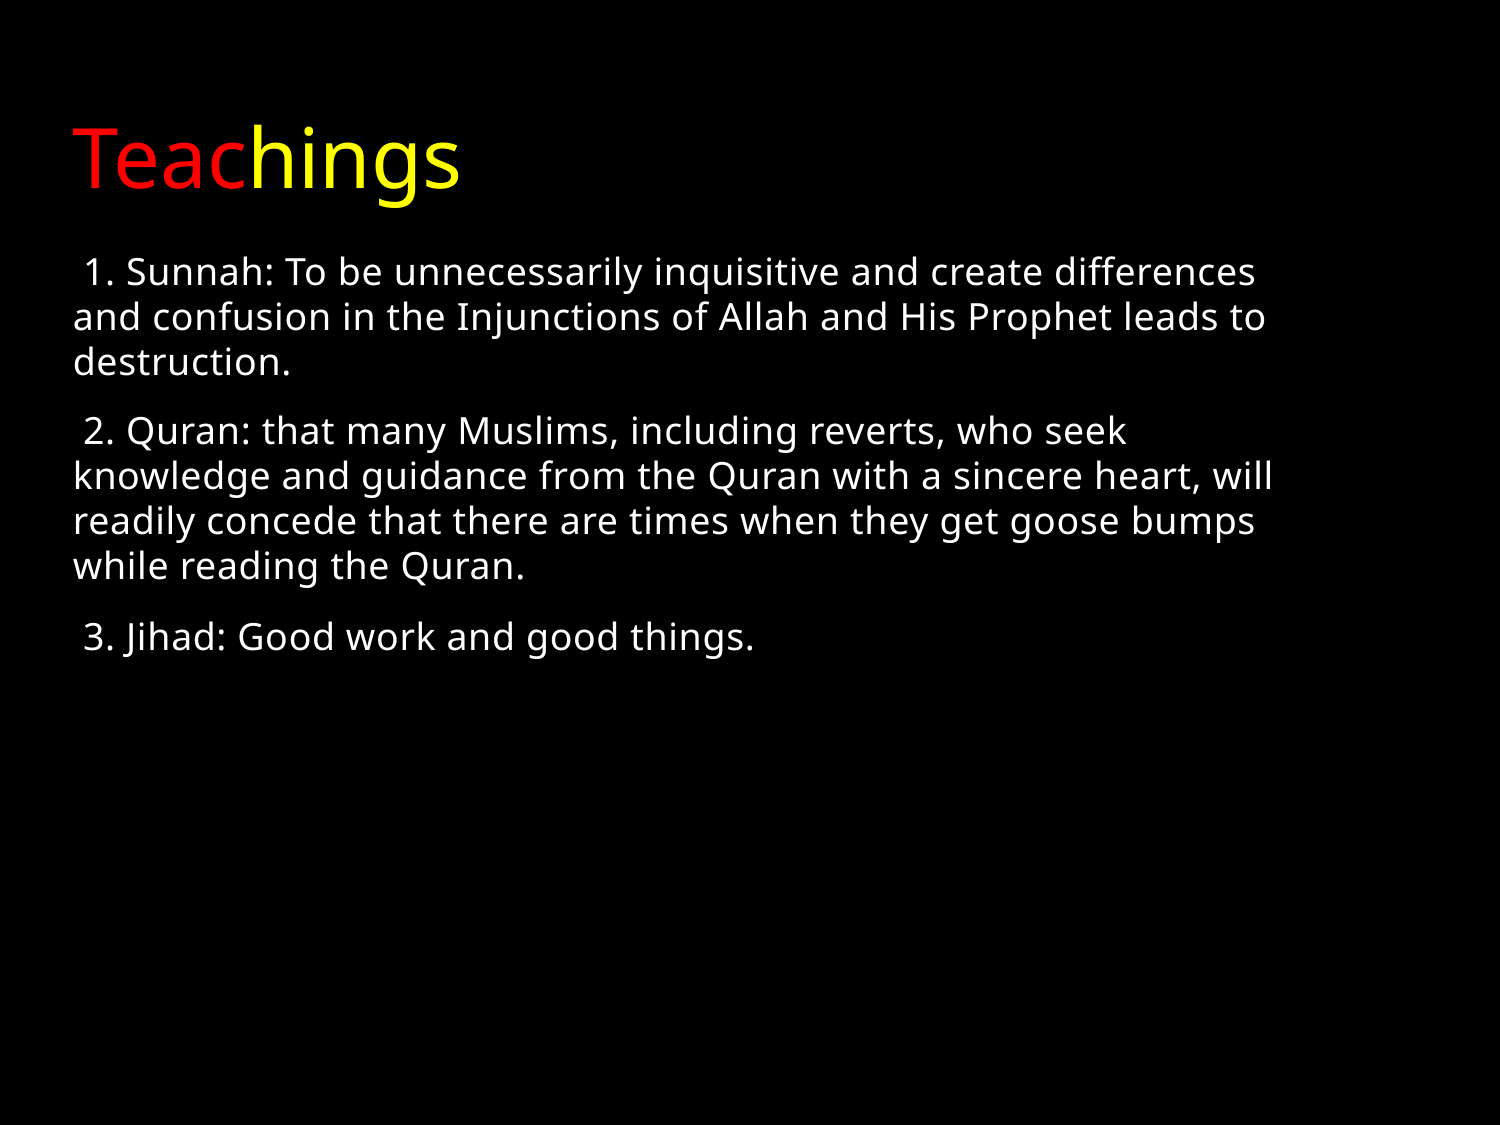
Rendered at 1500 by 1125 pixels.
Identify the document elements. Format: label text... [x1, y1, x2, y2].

title Teachings [57, 37, 1318, 213]
list 1. Sunnah: To be unnecessarily inquisitive and create differences and confusion in the Injunctions of Allah and His Prophet leads to destruction. 2. Quran: that many Muslims, including reverts, who seek knowledge and guidance from the Quran with a sincere heart, will readily concede that there are times when they get goose bumps while reading the Quran. 3. Jihad: Good work and good things. [57, 240, 1318, 1016]
